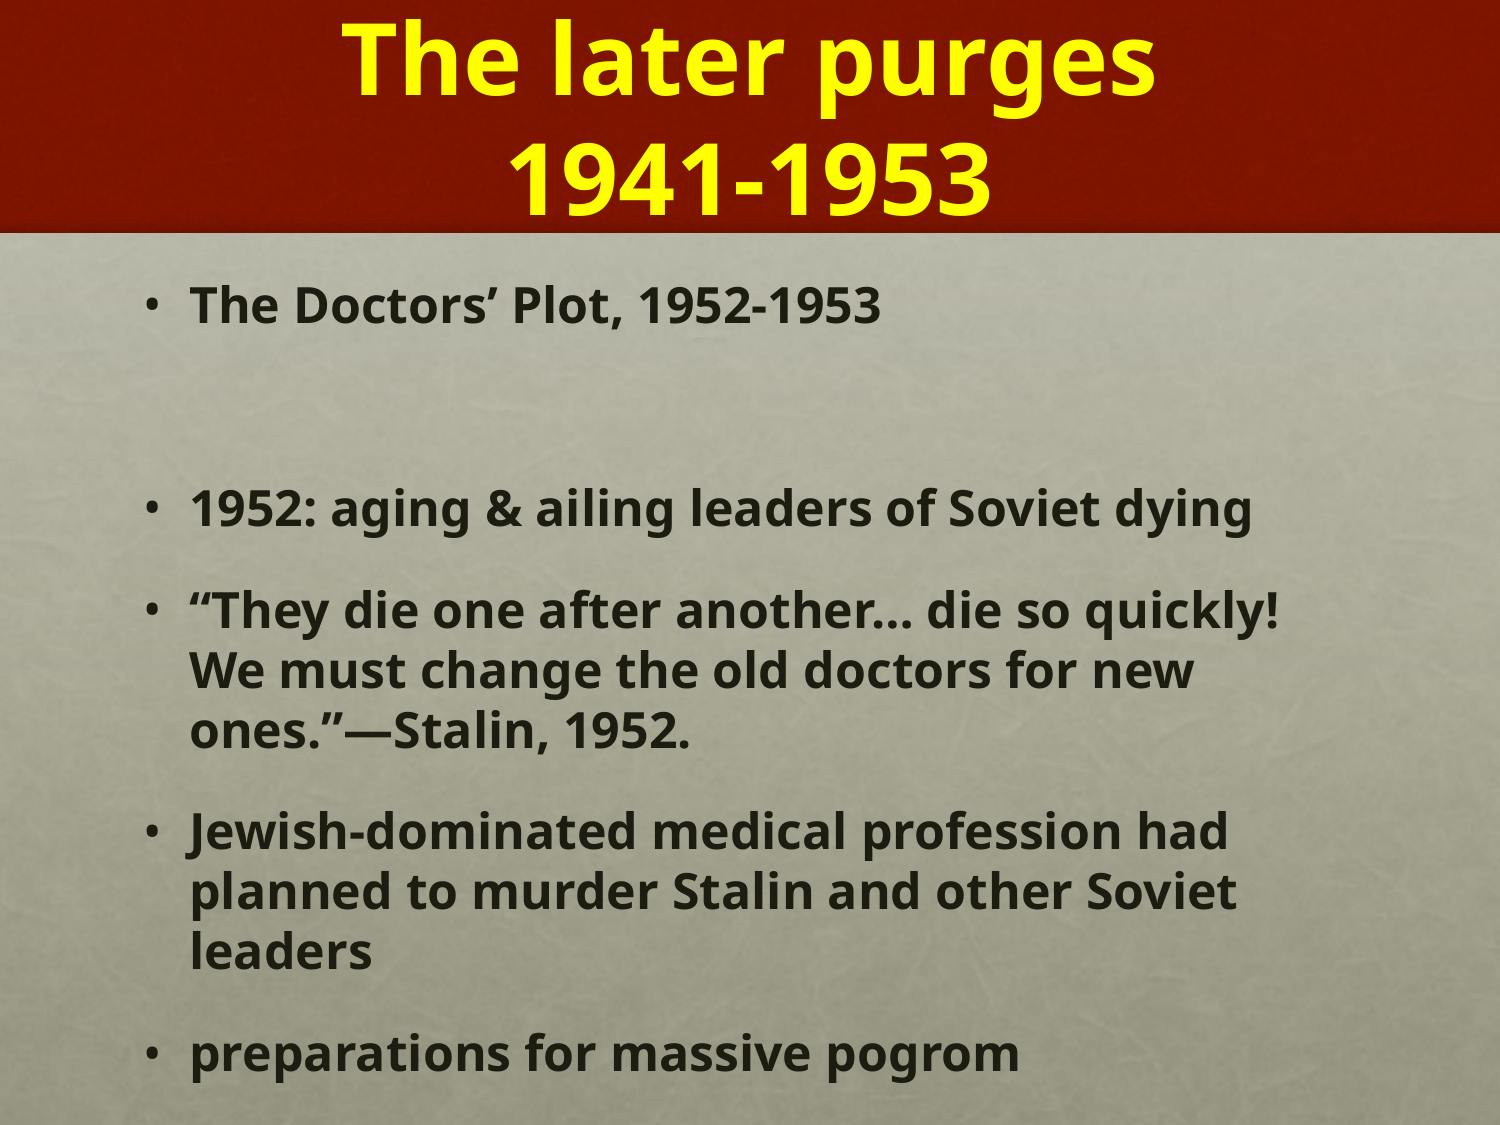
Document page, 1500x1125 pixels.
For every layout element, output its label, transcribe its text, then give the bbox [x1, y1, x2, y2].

title The later purges 1941-1953 [127, 10, 1372, 221]
list The Doctors’ Plot, 1952-1953 1952: aging & ailing leaders of Soviet dying “They die one after another… die so quickly! We must change the old doctors for new ones.”—Stalin, 1952. Jewish-dominated medical profession had planned to murder Stalin and other Soviet leaders preparations for massive pogrom [127, 265, 1372, 1125]
picture [0, 214, 1500, 1125]
